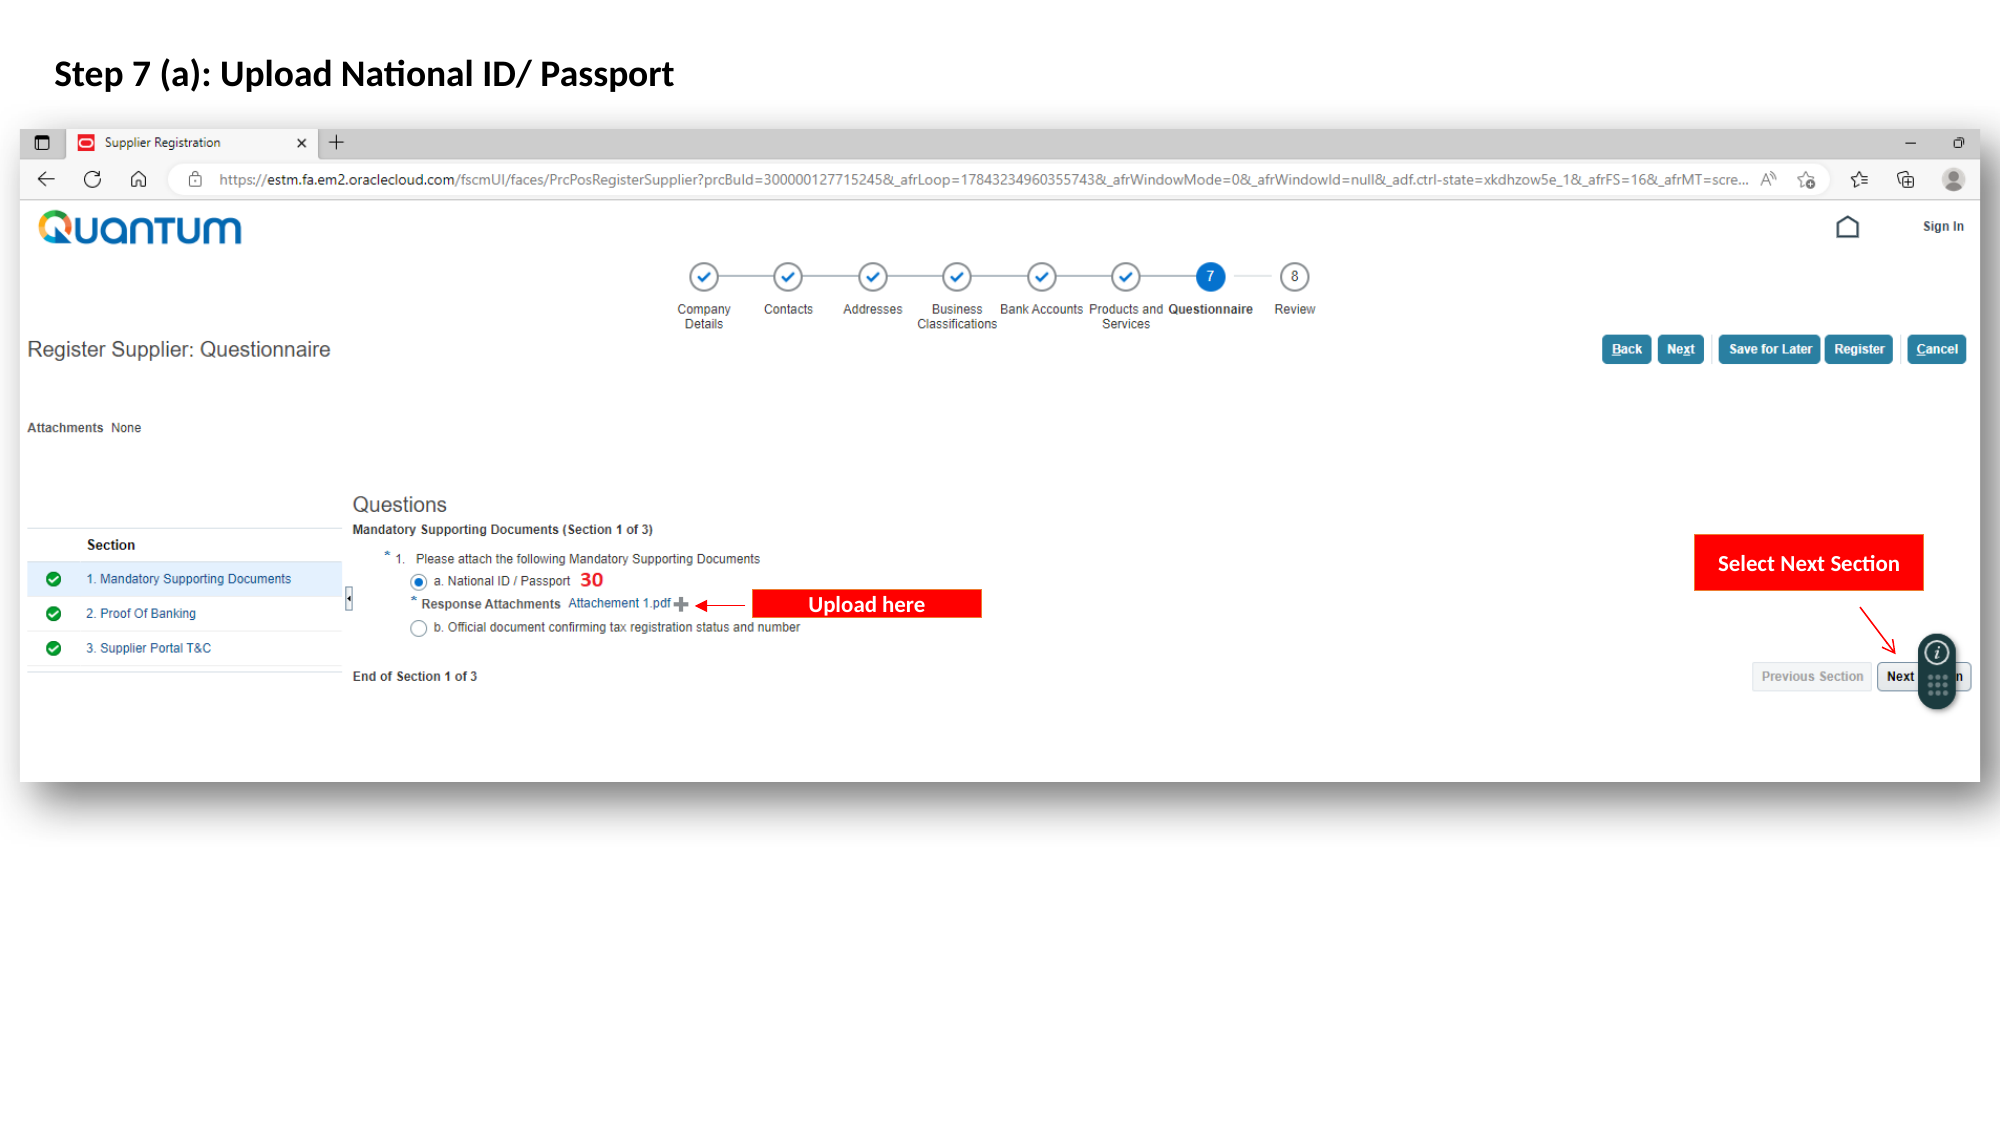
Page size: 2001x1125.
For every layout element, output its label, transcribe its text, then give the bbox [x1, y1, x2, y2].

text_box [1859, 607, 1896, 655]
picture [19, 129, 1981, 782]
text_box Step 7 (a): Upload National ID/ Passport [39, 41, 1040, 101]
